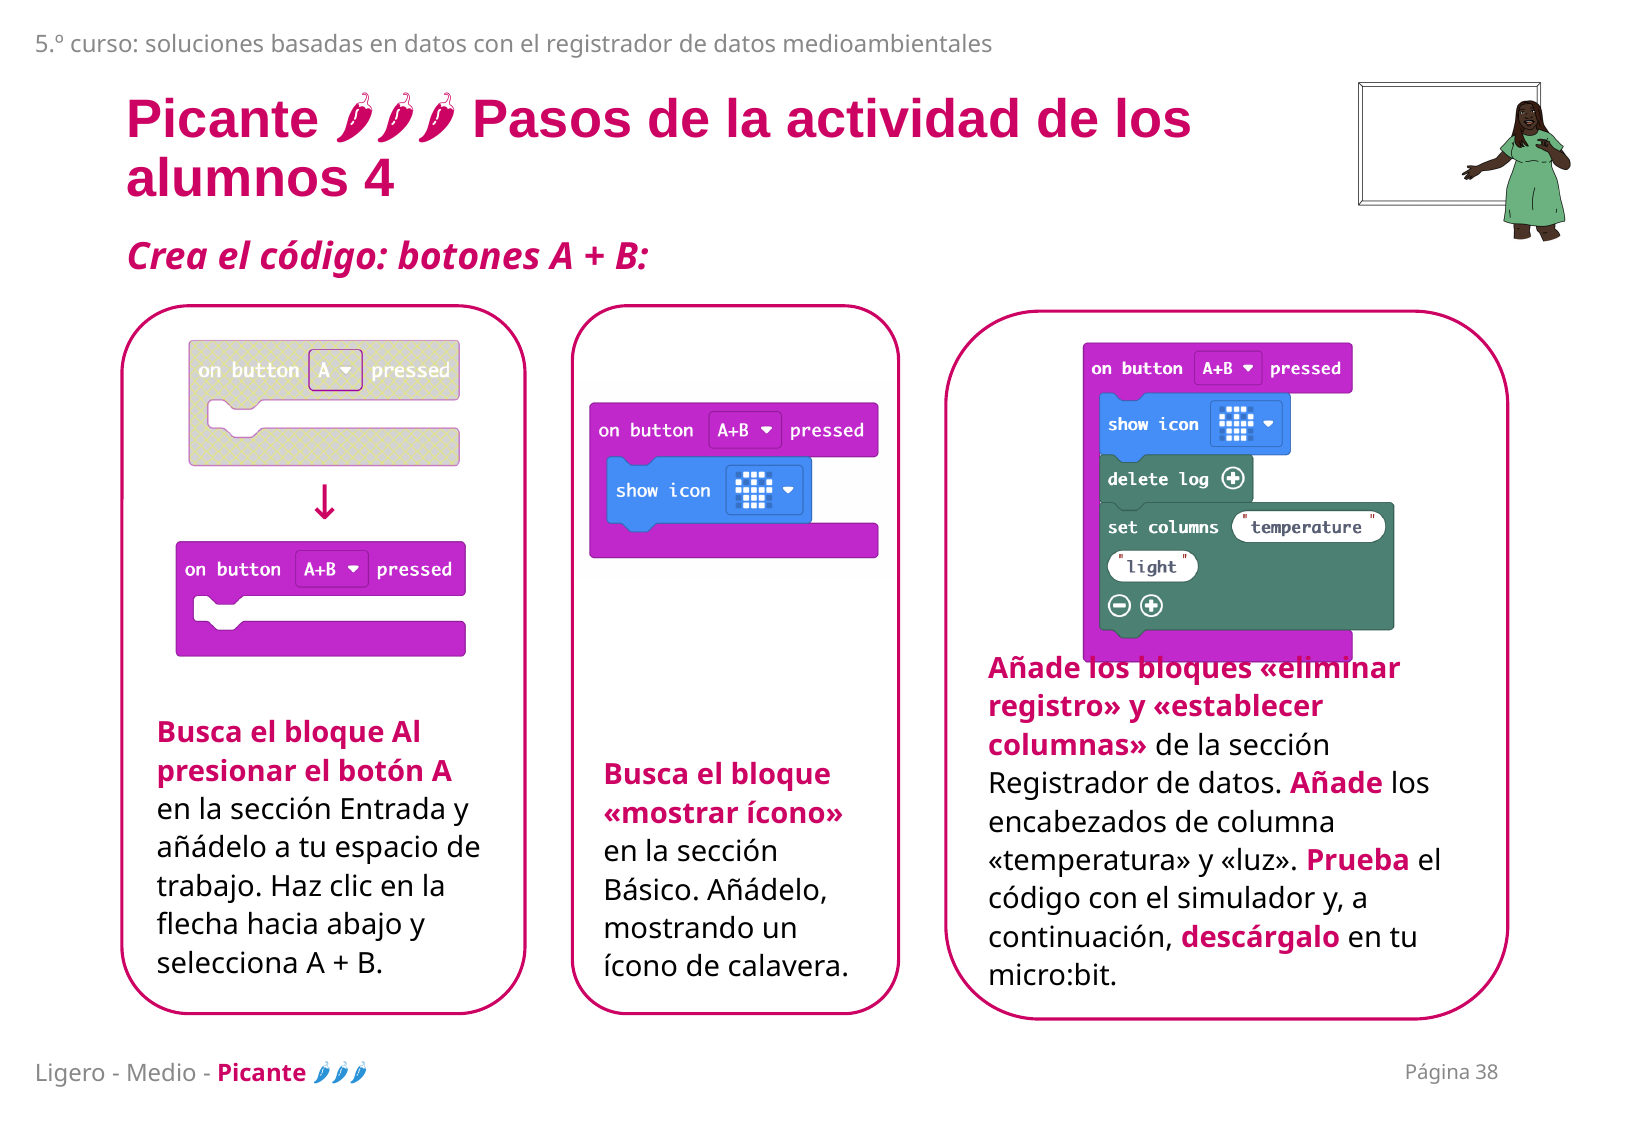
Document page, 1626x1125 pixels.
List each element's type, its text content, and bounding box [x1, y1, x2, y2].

picture [570, 381, 897, 580]
picture [1052, 314, 1419, 687]
picture [175, 327, 474, 478]
text_box Busca el bloque «mostrar ícono» en la sección Básico. Añádelo, mostrando un ícono de calavera. [572, 584, 899, 1014]
picture [158, 525, 485, 672]
picture [1343, 62, 1579, 258]
title Picante 🌶️🌶️🌶️ Pasos de la actividad de los alumnos 4 [111, 74, 1338, 225]
text_box ↓ [288, 486, 361, 522]
text_box Ligero - Medio - Picante 🌶️🌶️🌶️ [19, 1042, 623, 1103]
text_box Añade los bloques «eliminar registro» y «establecer columnas» de la sección Registrador de datos. Añade los encabezados de columna «temperatura» y «luz». Prueba el código con el simulador y, a continuación, descárgalo en tu micro:bit. [945, 311, 1508, 1020]
text_box Crea el código: botones A + B: [111, 212, 880, 292]
text_box Busca el bloque «mostrar ícono» en la sección Básico. Añádelo, mostrando un ícono de calavera. [572, 305, 899, 382]
slide_number Página 38 [1147, 1042, 1514, 1103]
text_box Busca el bloque Al presionar el botón A en la sección Entrada y añádelo a tu espacio de trabajo. Haz clic en la flecha hacia abajo y selecciona A + B. [121, 305, 526, 1014]
